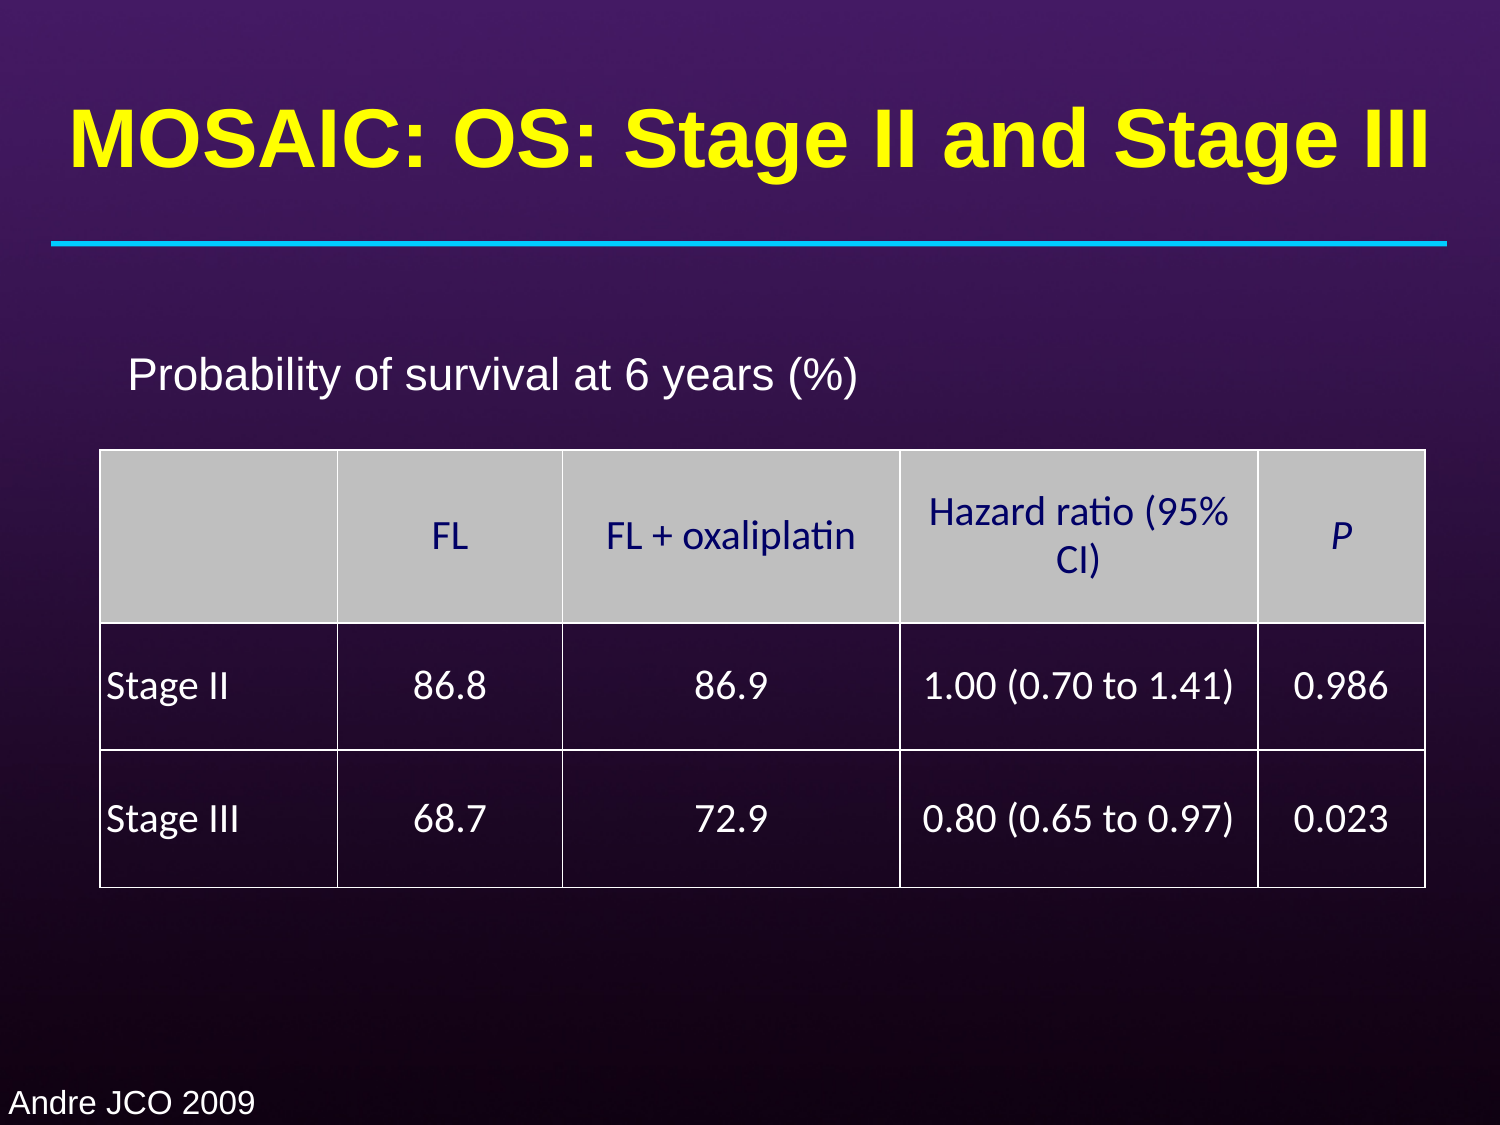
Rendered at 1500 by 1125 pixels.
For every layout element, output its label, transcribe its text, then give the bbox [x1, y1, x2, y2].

table_cell 0.80 (0.65 to 0.97) [901, 751, 1257, 887]
table_cell 1.00 (0.70 to 1.41) [901, 624, 1257, 749]
table_header FL [338, 451, 562, 622]
table_header P [1259, 451, 1424, 622]
title MOSAIC: OS: Stage II and Stage III [39, 66, 1463, 192]
table_header [101, 451, 337, 622]
table_cell 72.9 [563, 751, 899, 887]
table_cell 68.7 [338, 751, 562, 887]
picture [0, 0, 1500, 1125]
table_cell 86.8 [338, 624, 562, 749]
text_box Andre JCO 2009 [8, 1080, 256, 1121]
table_header Hazard ratio (95% CI) [901, 451, 1257, 622]
table_cell Stage II [101, 624, 337, 749]
table_cell 86.9 [563, 624, 899, 749]
table_cell Stage III [101, 751, 337, 887]
table_cell 0.986 [1259, 624, 1424, 749]
table_header FL + oxaliplatin [563, 451, 899, 622]
table_cell 0.023 [1259, 751, 1424, 887]
text_box Probability of survival at 6 years (%) [112, 337, 1113, 408]
